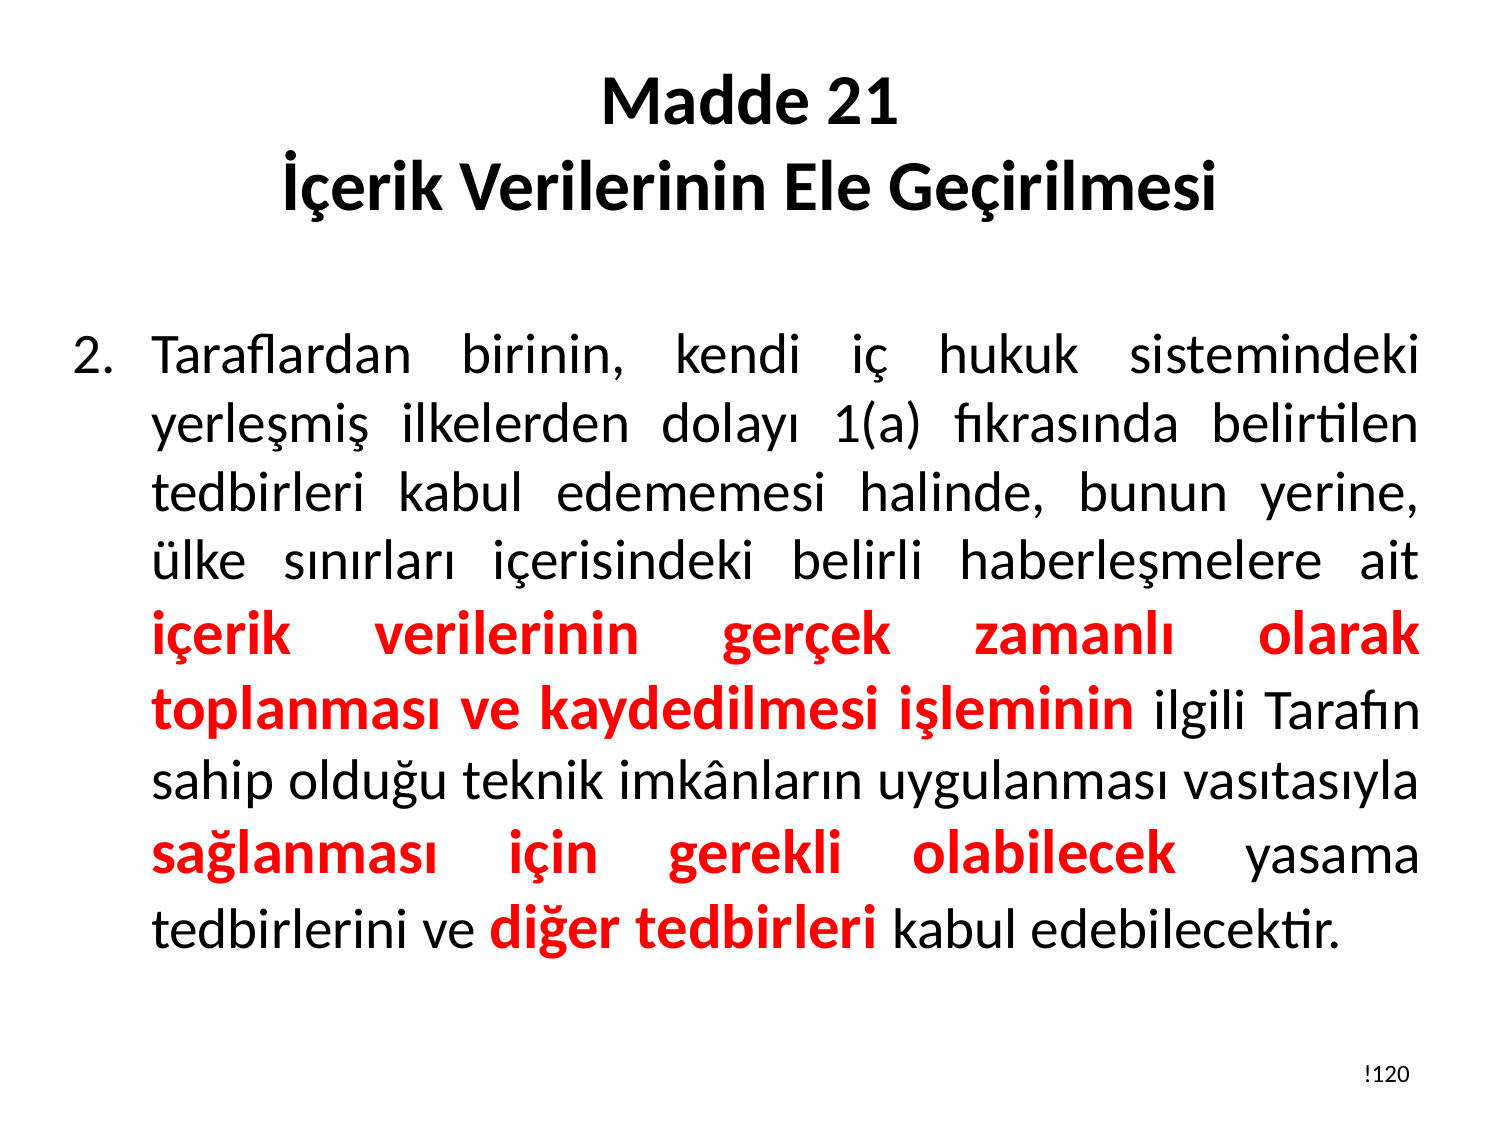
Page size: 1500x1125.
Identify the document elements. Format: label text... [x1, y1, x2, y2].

text_box Taraflardan birinin, kendi iç hukuk sistemindeki yerleşmiş ilkelerden dolayı 1(a) fıkrasında belirtilen tedbirleri kabul edememesi halinde, bunun yerine, ülke sınırları içerisindeki belirli haberleşmelere ait içerik verilerinin gerçek zamanlı olarak toplanması ve kaydedilmesi işleminin ilgili Tarafın sahip olduğu teknik imkânların uygulanması vasıtasıyla sağlanması için gerekli olabilecek yasama tedbirlerini ve diğer tedbirleri kabul edebilecektir. [57, 308, 1437, 1046]
slide_number !120 [1074, 1046, 1425, 1103]
title Madde 21 İçerik Verilerinin Ele Geçirilmesi [74, 44, 1426, 233]
